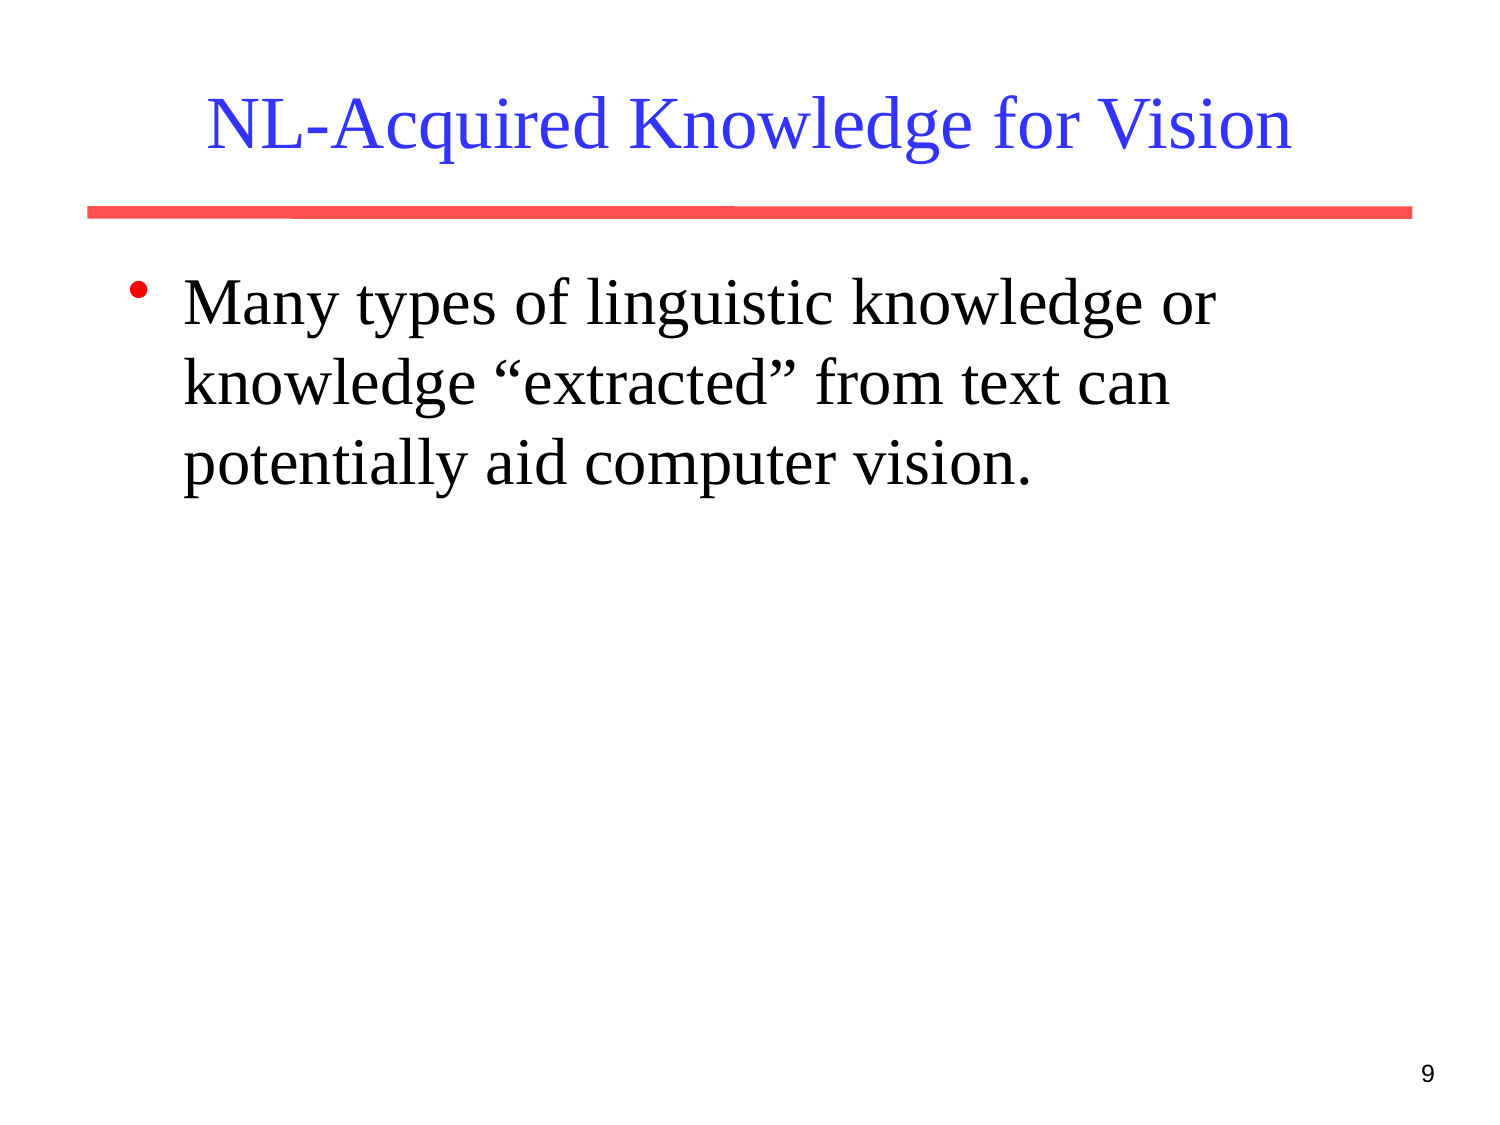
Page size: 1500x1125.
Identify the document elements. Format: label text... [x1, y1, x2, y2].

slide_number 9 [1137, 1049, 1451, 1125]
list Many types of linguistic knowledge or knowledge “extracted” from text can potentially aid computer vision. [112, 249, 1388, 1019]
title NL-Acquired Knowledge for Vision [112, 37, 1388, 200]
